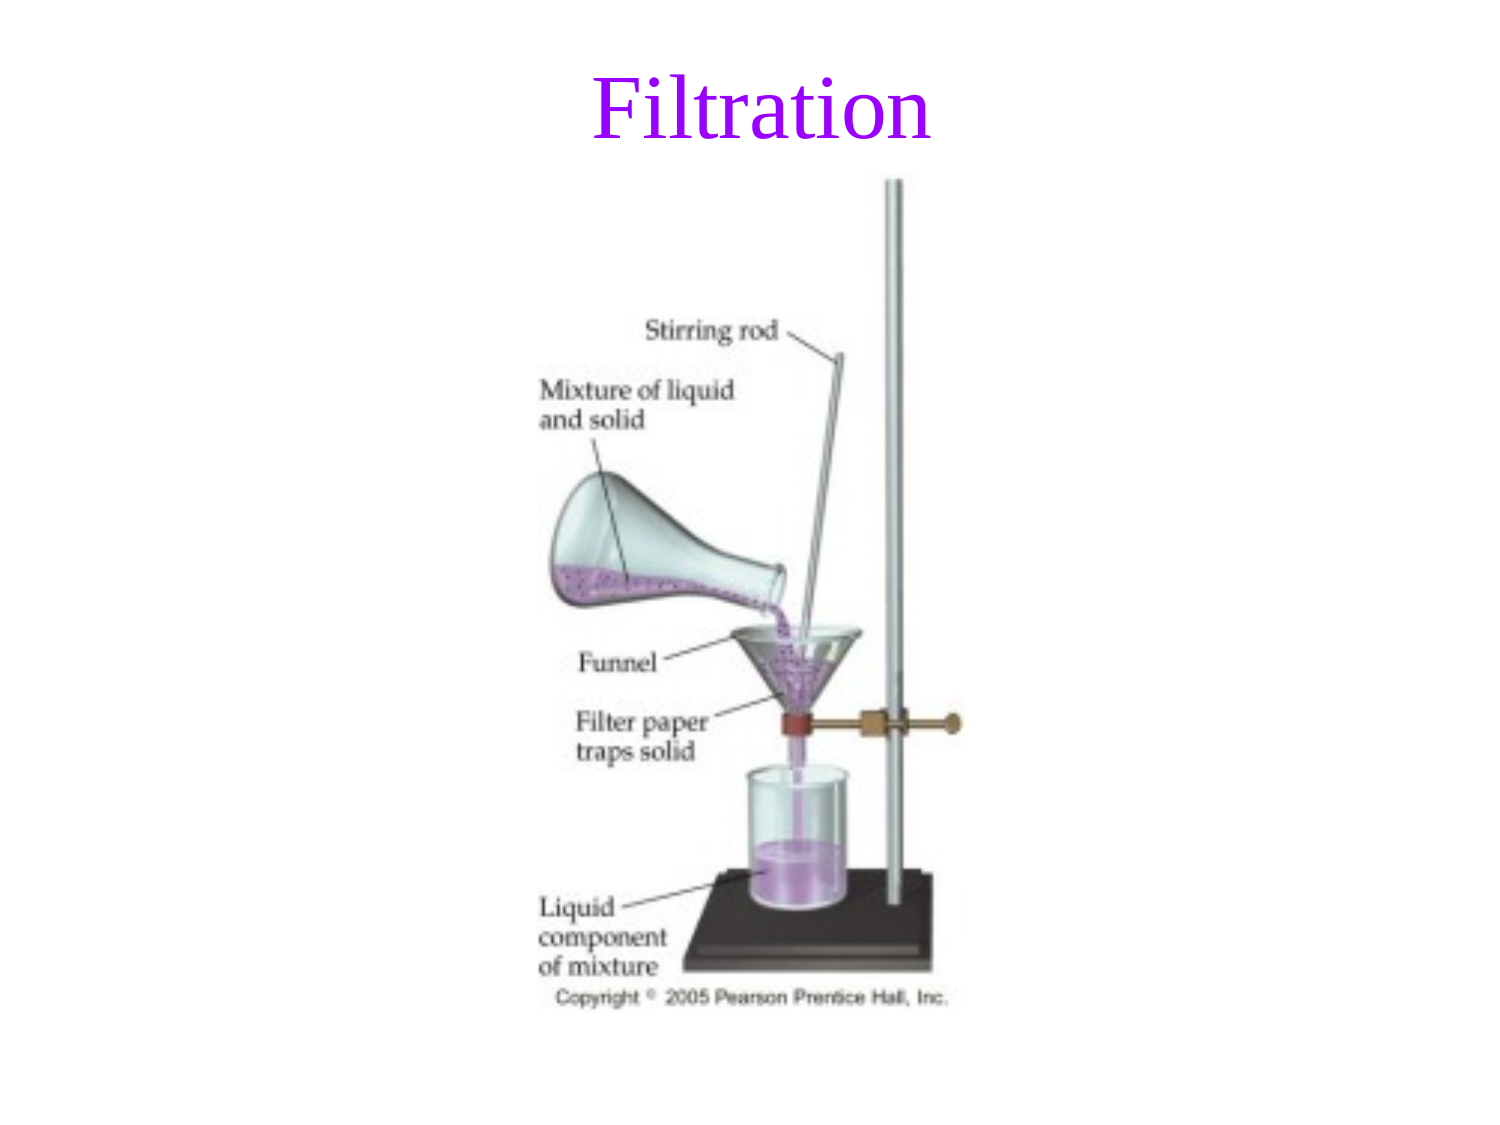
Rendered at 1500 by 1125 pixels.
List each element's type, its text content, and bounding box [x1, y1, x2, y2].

text_box Filtration [124, 7, 1400, 196]
picture [537, 174, 970, 1013]
